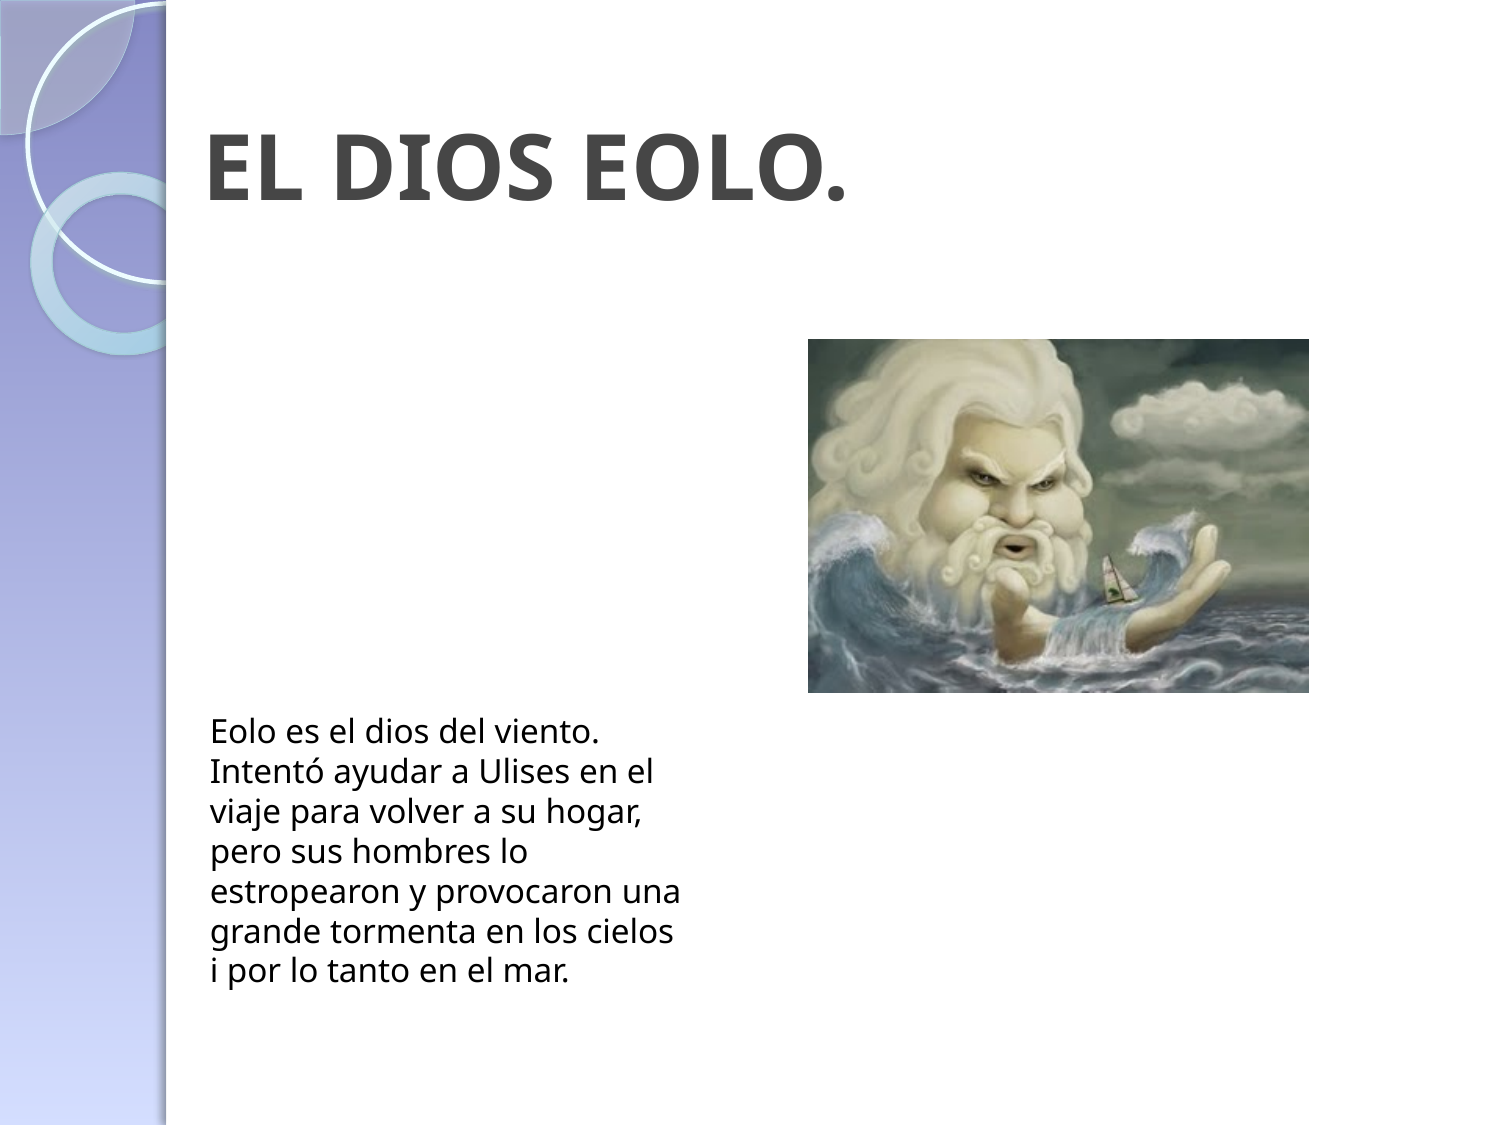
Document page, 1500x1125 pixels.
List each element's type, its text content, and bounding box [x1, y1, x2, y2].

list Eolo es el dios del viento. Intentó ayudar a Ulises en el viaje para volver a su hogar, pero sus hombres lo estropearon y provocaron una grande tormenta en los cielos i por lo tanto en el mar. [187, 703, 700, 1055]
title El dios eolo. [187, 35, 1207, 227]
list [808, 339, 1309, 694]
